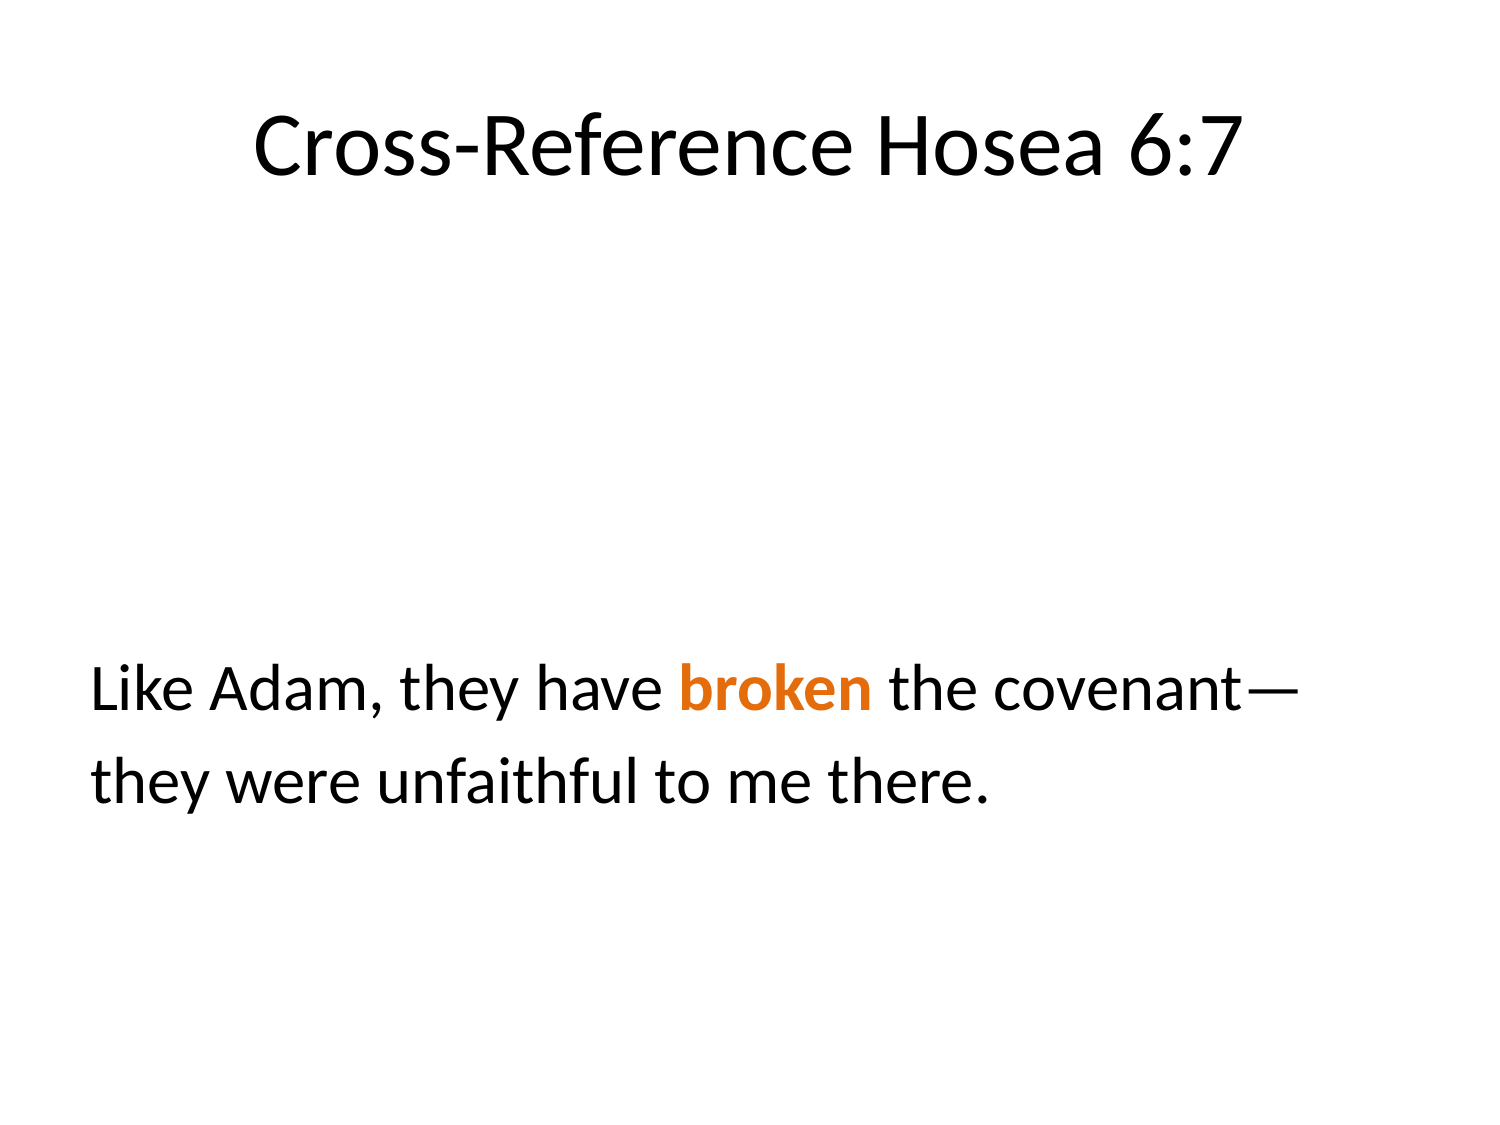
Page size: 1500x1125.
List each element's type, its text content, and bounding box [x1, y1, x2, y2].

title Cross-Reference Hosea 6:7 [75, 45, 1425, 233]
list Like Adam, they have broken the covenant— they were unfaithful to me there. [75, 262, 1425, 1005]
